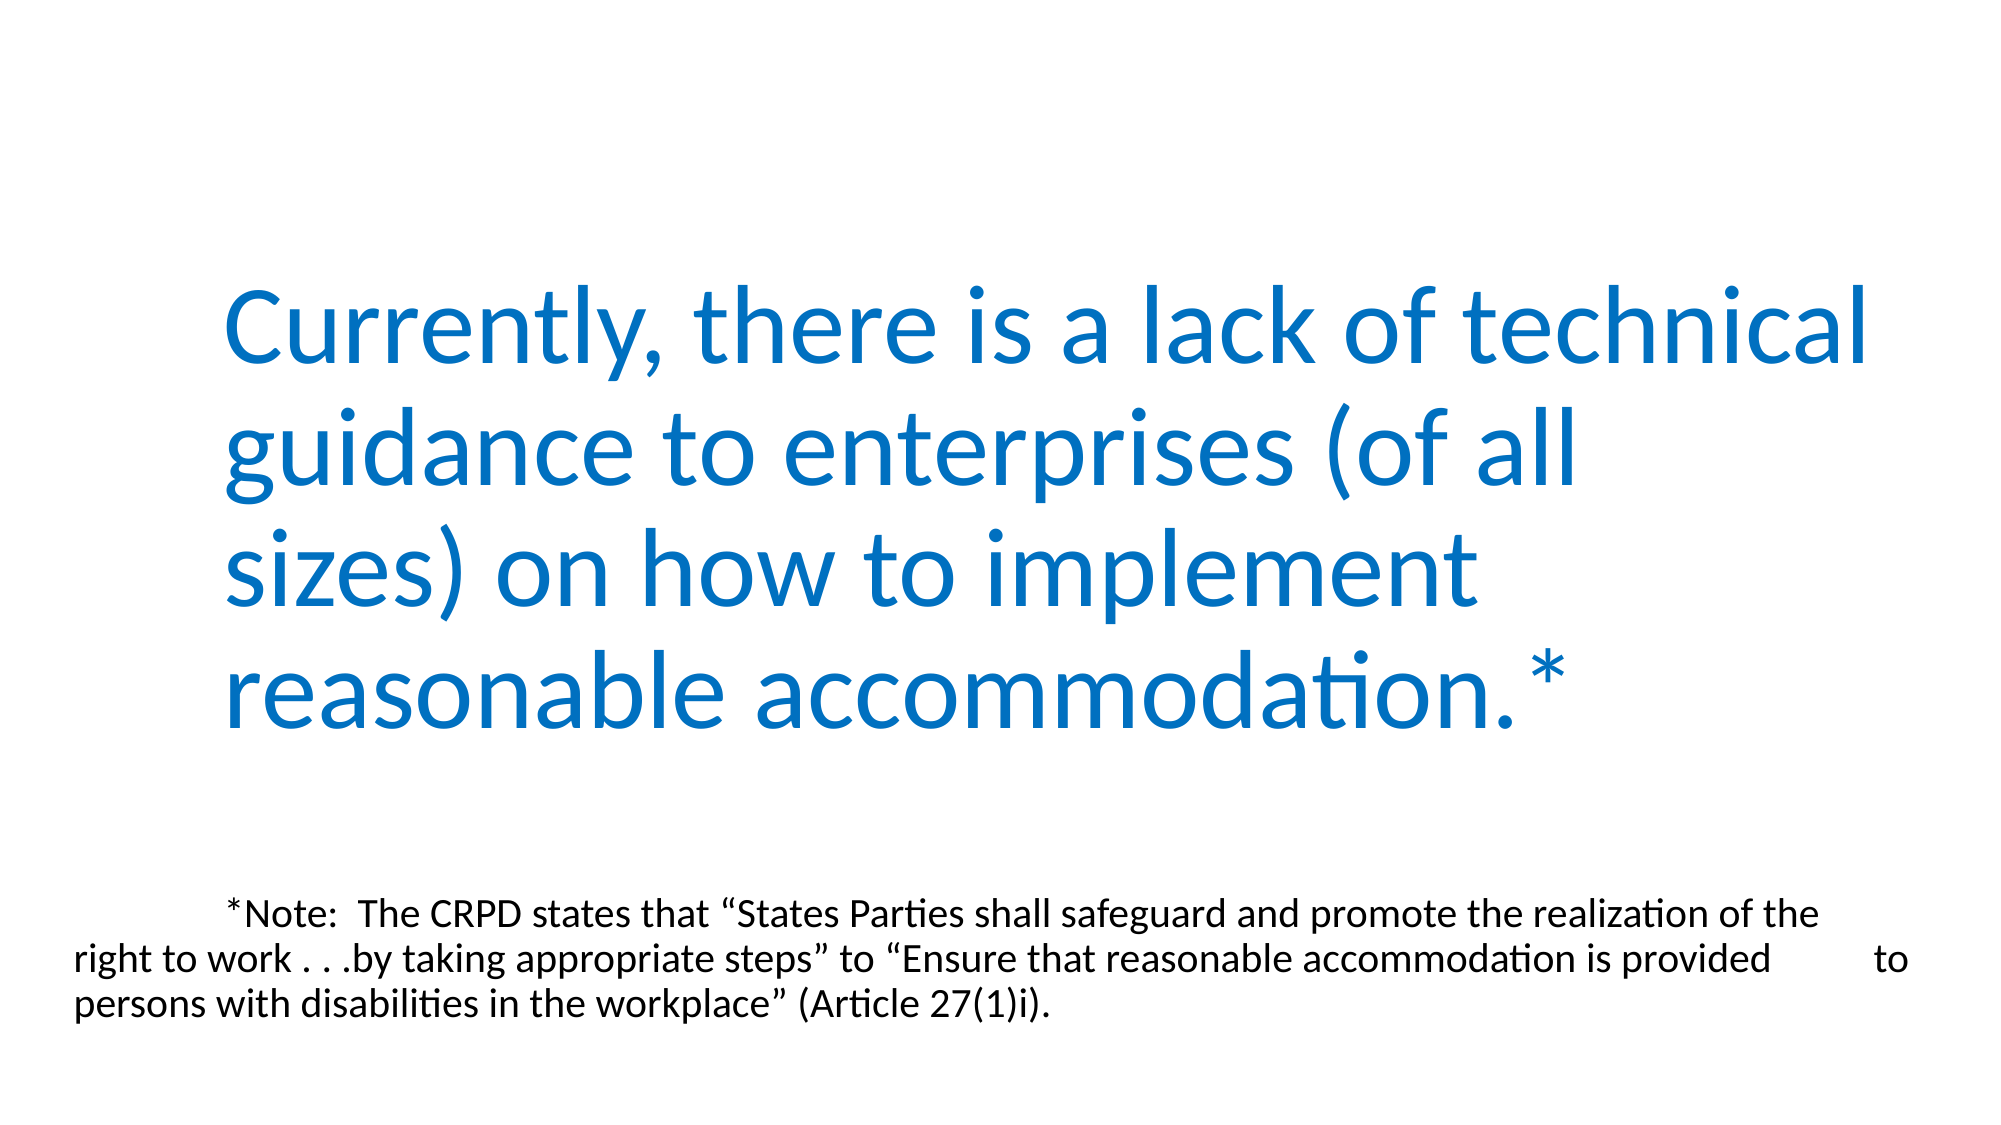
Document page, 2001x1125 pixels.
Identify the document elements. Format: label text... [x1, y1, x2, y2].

list Currently, there is a lack of technical guidance to enterprises (of all sizes) on how to implement reasonable accommodation.* *Note: The CRPD states that “States Parties shall safeguard and promote the realization of the right to work . . .by taking appropriate steps” to “Ensure that reasonable accommodation is provided to persons with disabilities in the workplace” (Article 27(1)i). [58, 66, 1958, 1106]
